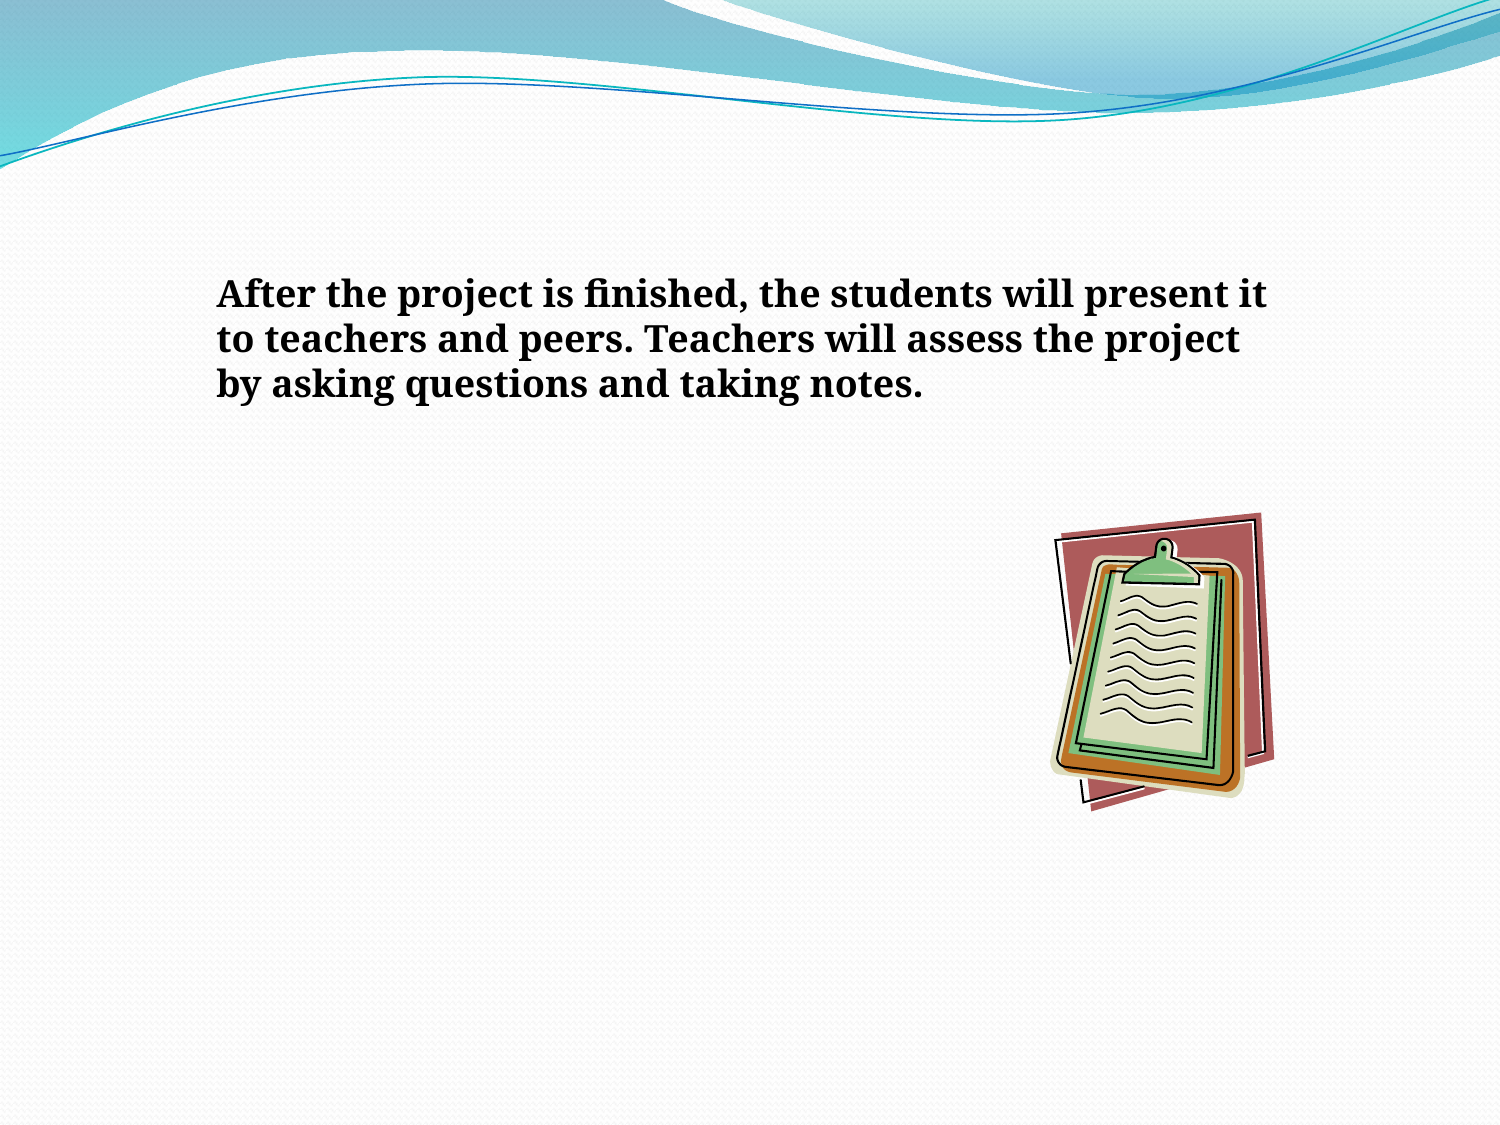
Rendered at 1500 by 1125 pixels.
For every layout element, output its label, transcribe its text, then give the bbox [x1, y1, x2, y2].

picture [1049, 512, 1275, 812]
text_box After the project is finished, the students will present it to teachers and peers. Teachers will assess the project by asking questions and taking notes. [201, 262, 1284, 413]
